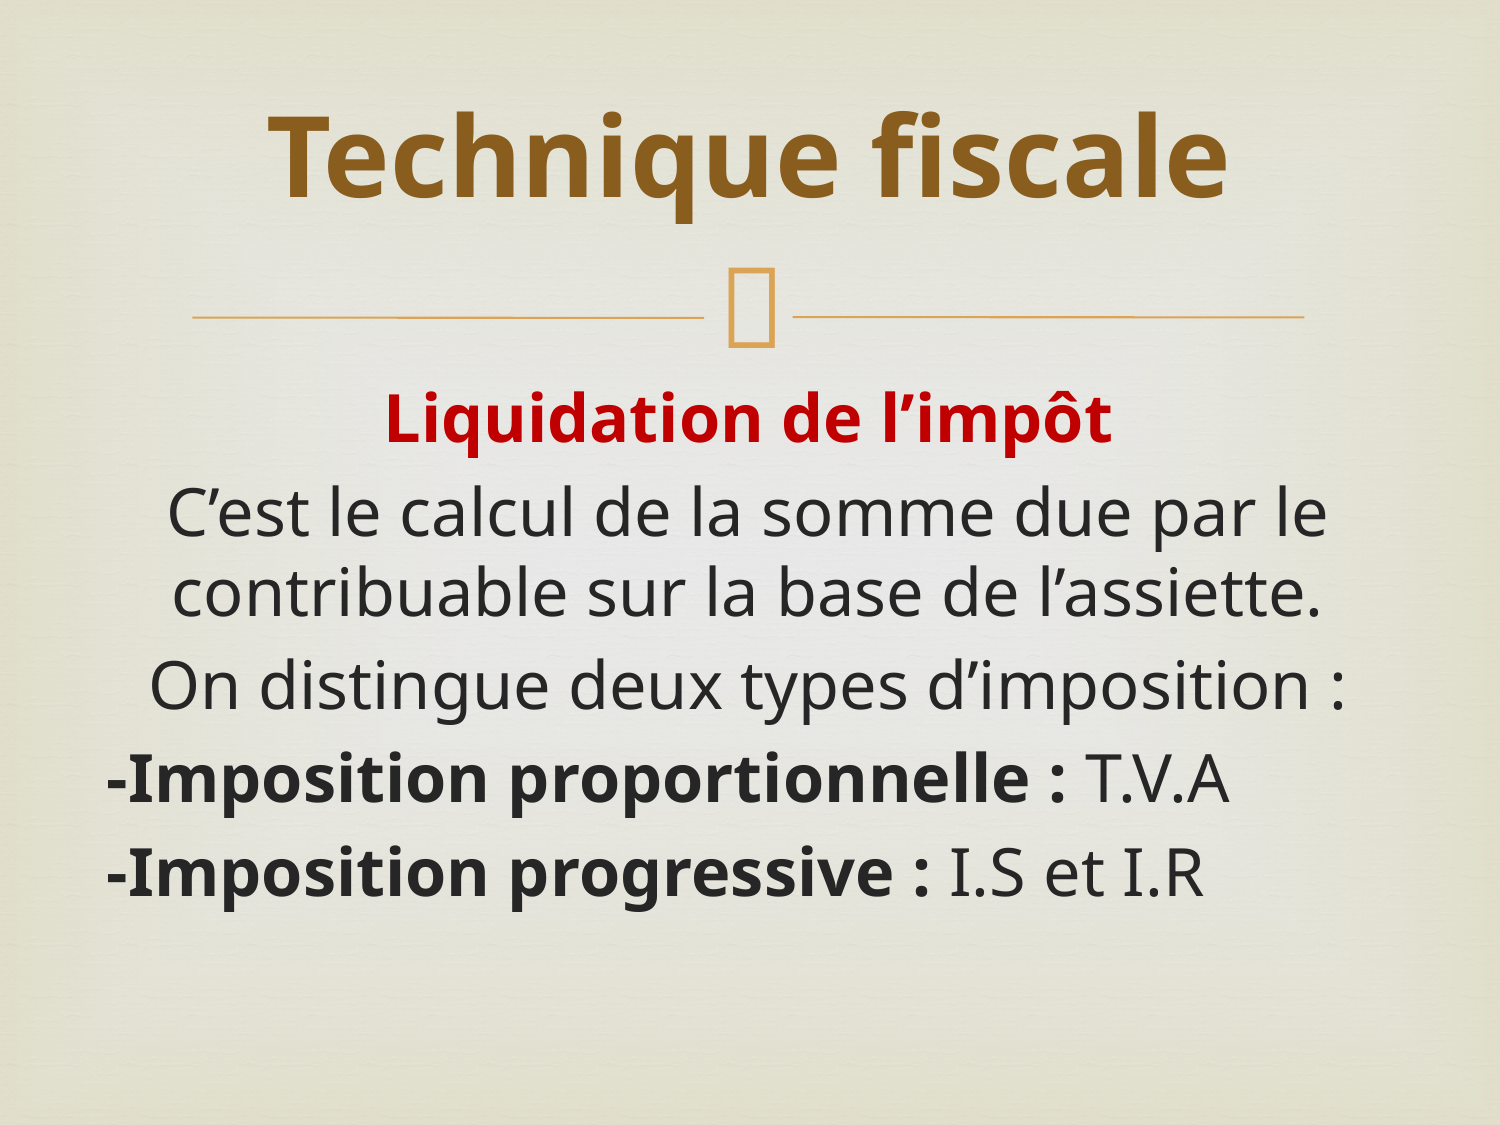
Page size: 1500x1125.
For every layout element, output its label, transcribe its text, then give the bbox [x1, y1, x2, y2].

list Liquidation de l’impôt C’est le calcul de la somme due par le contribuable sur la base de l’assiette. On distingue deux types d’imposition : -Imposition proportionnelle : T.V.A -Imposition progressive : I.S et I.R [62, 368, 1436, 1071]
title Technique fiscale [112, 66, 1386, 240]
